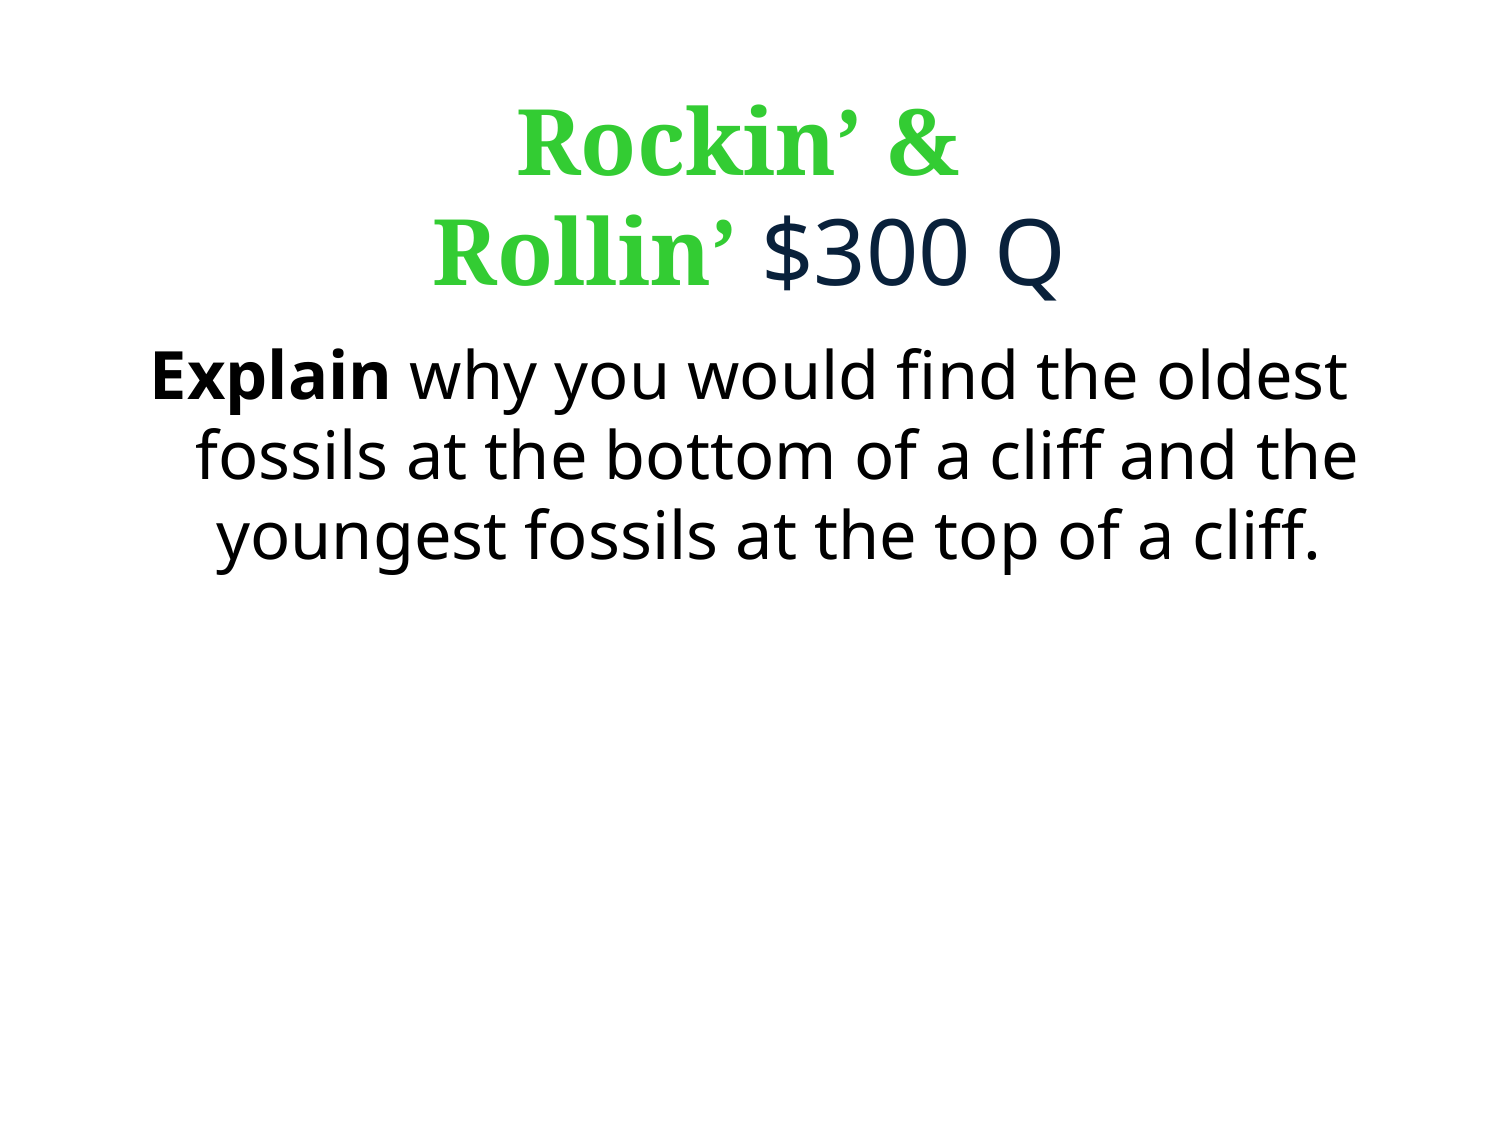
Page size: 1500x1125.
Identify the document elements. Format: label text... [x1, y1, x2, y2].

title Rockin’ & Rollin’ $300 Q [112, 99, 1388, 288]
list Explain why you would find the oldest fossils at the bottom of a cliff and the youngest fossils at the top of a cliff. [112, 324, 1388, 1001]
